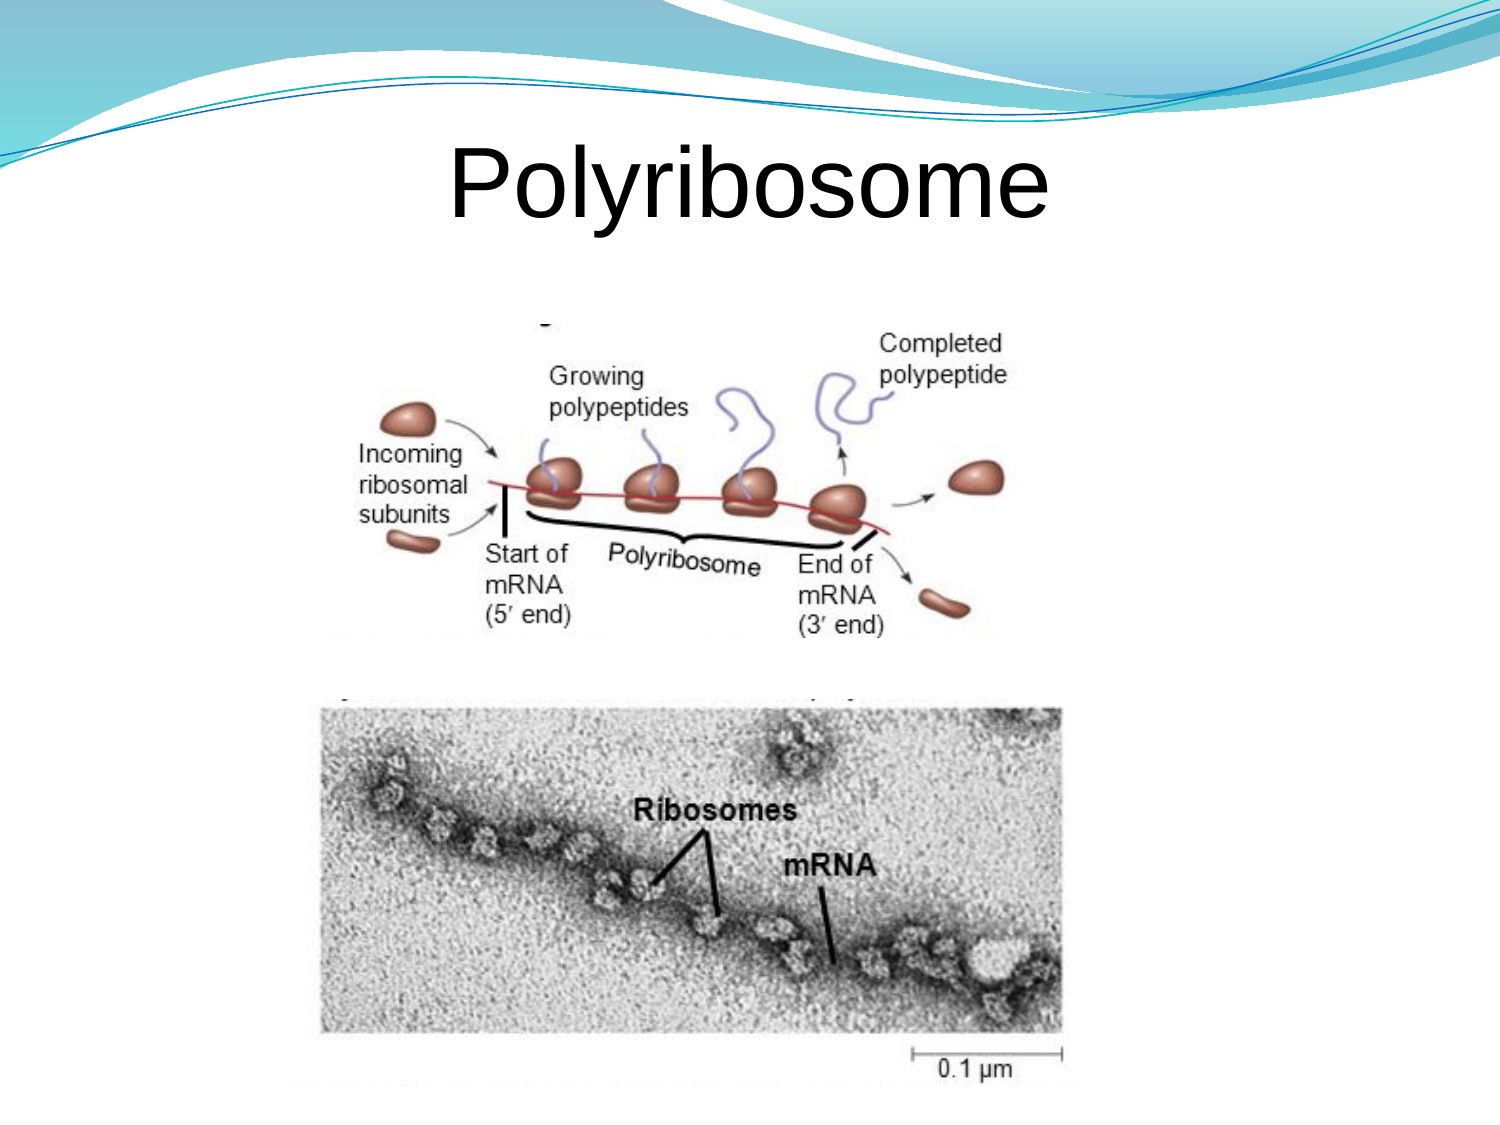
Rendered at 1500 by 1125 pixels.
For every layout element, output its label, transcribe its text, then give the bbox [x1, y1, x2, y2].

title Polyribosome [75, 50, 1425, 238]
picture [262, 699, 1131, 1086]
picture [312, 324, 1101, 638]
